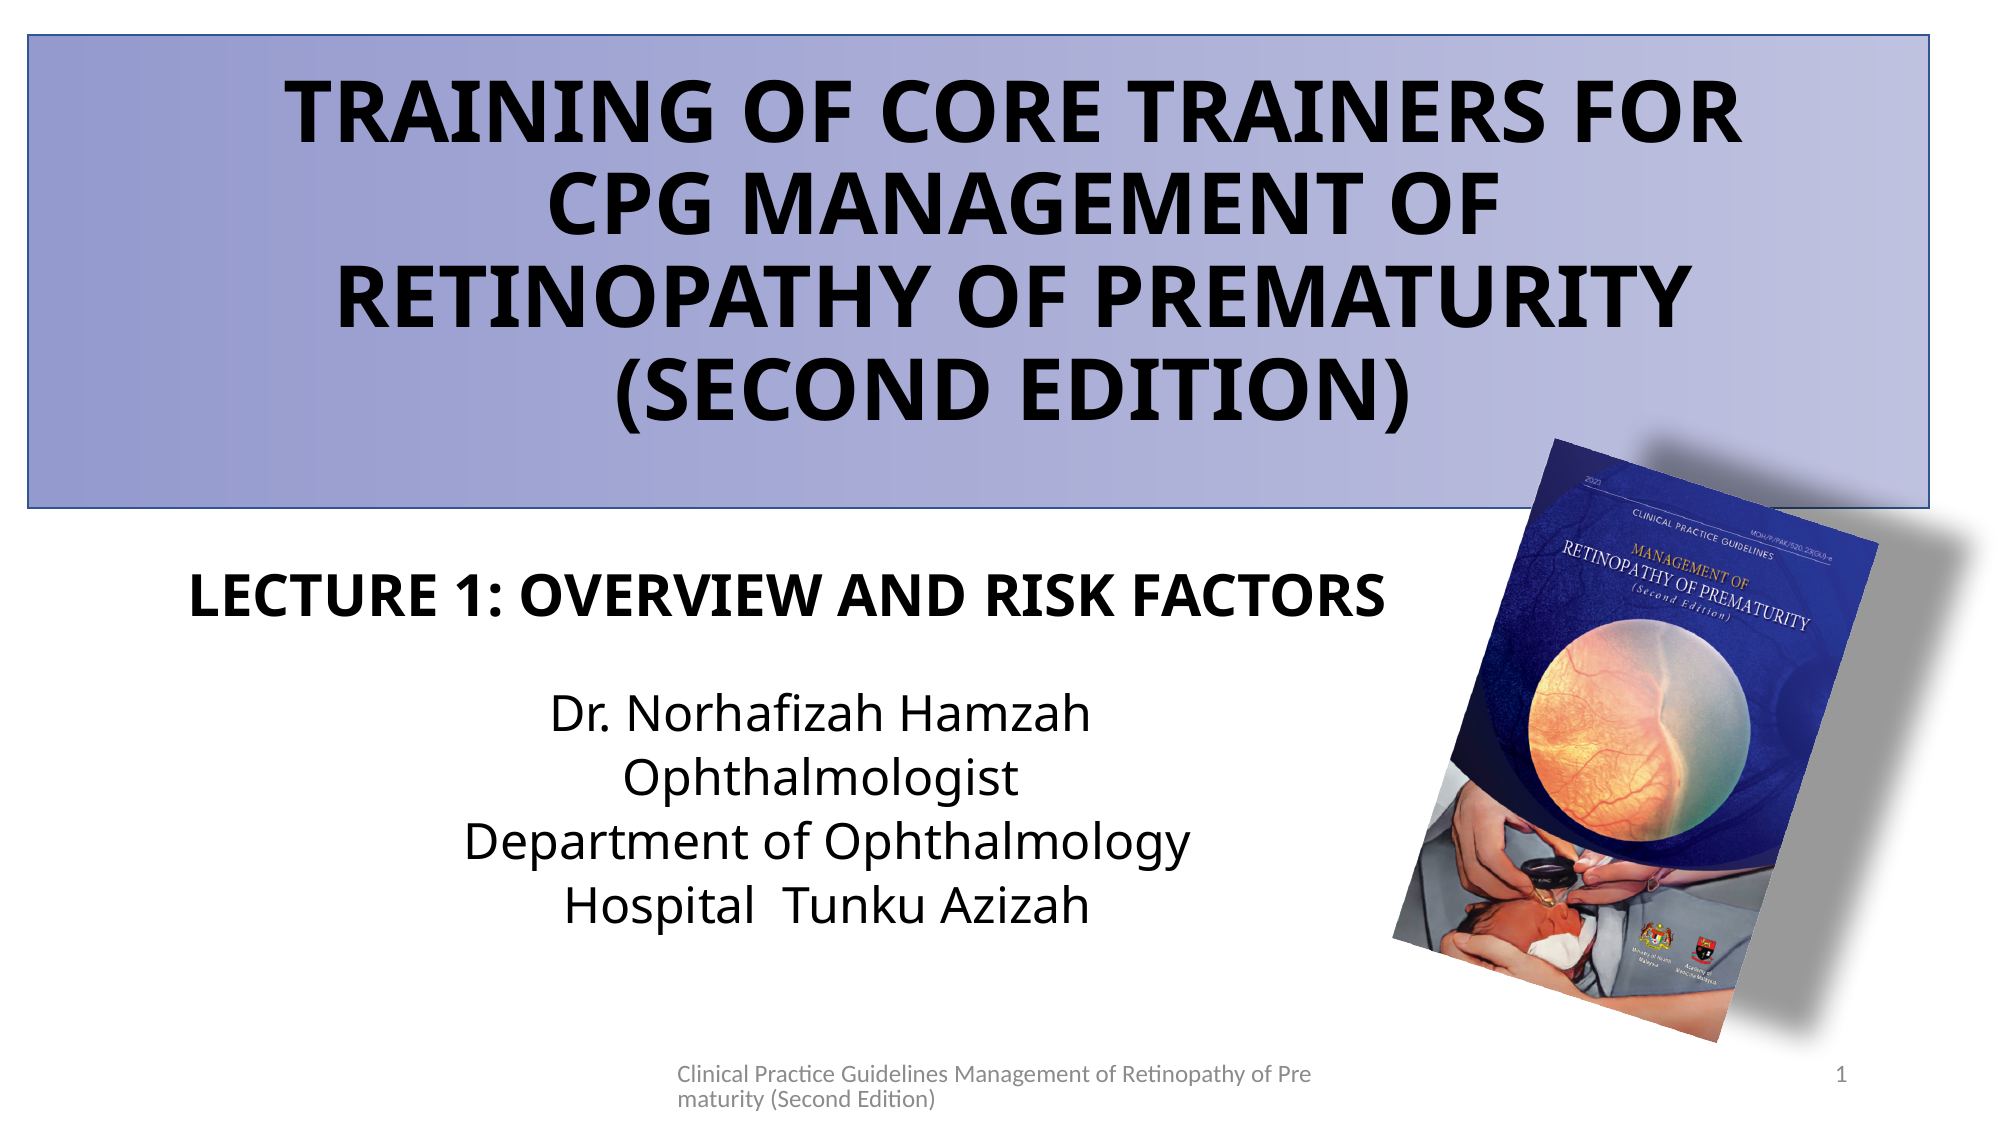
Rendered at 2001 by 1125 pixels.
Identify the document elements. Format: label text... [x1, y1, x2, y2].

picture [1392, 439, 1879, 1042]
text_box TRAINING OF CORE TRAINERS FOR CPG MANAGEMENT OF RETINOPATHY OF PREMATURITY (SECOND EDITION) [263, 55, 1764, 447]
text_box LECTURE 1: OVERVIEW AND RISK FACTORS [44, 509, 1463, 637]
subtitle Dr. Norhafizah Hamzah Ophthalmologist Department of Ophthalmology Hospital Tunku Azizah [77, 669, 1463, 942]
slide_number 1 [1412, 1042, 1863, 1103]
footer Clinical Practice Guidelines Management of Retinopathy of Prematurity (Second Edition) [662, 1042, 1338, 1103]
text_box [27, 34, 1930, 509]
